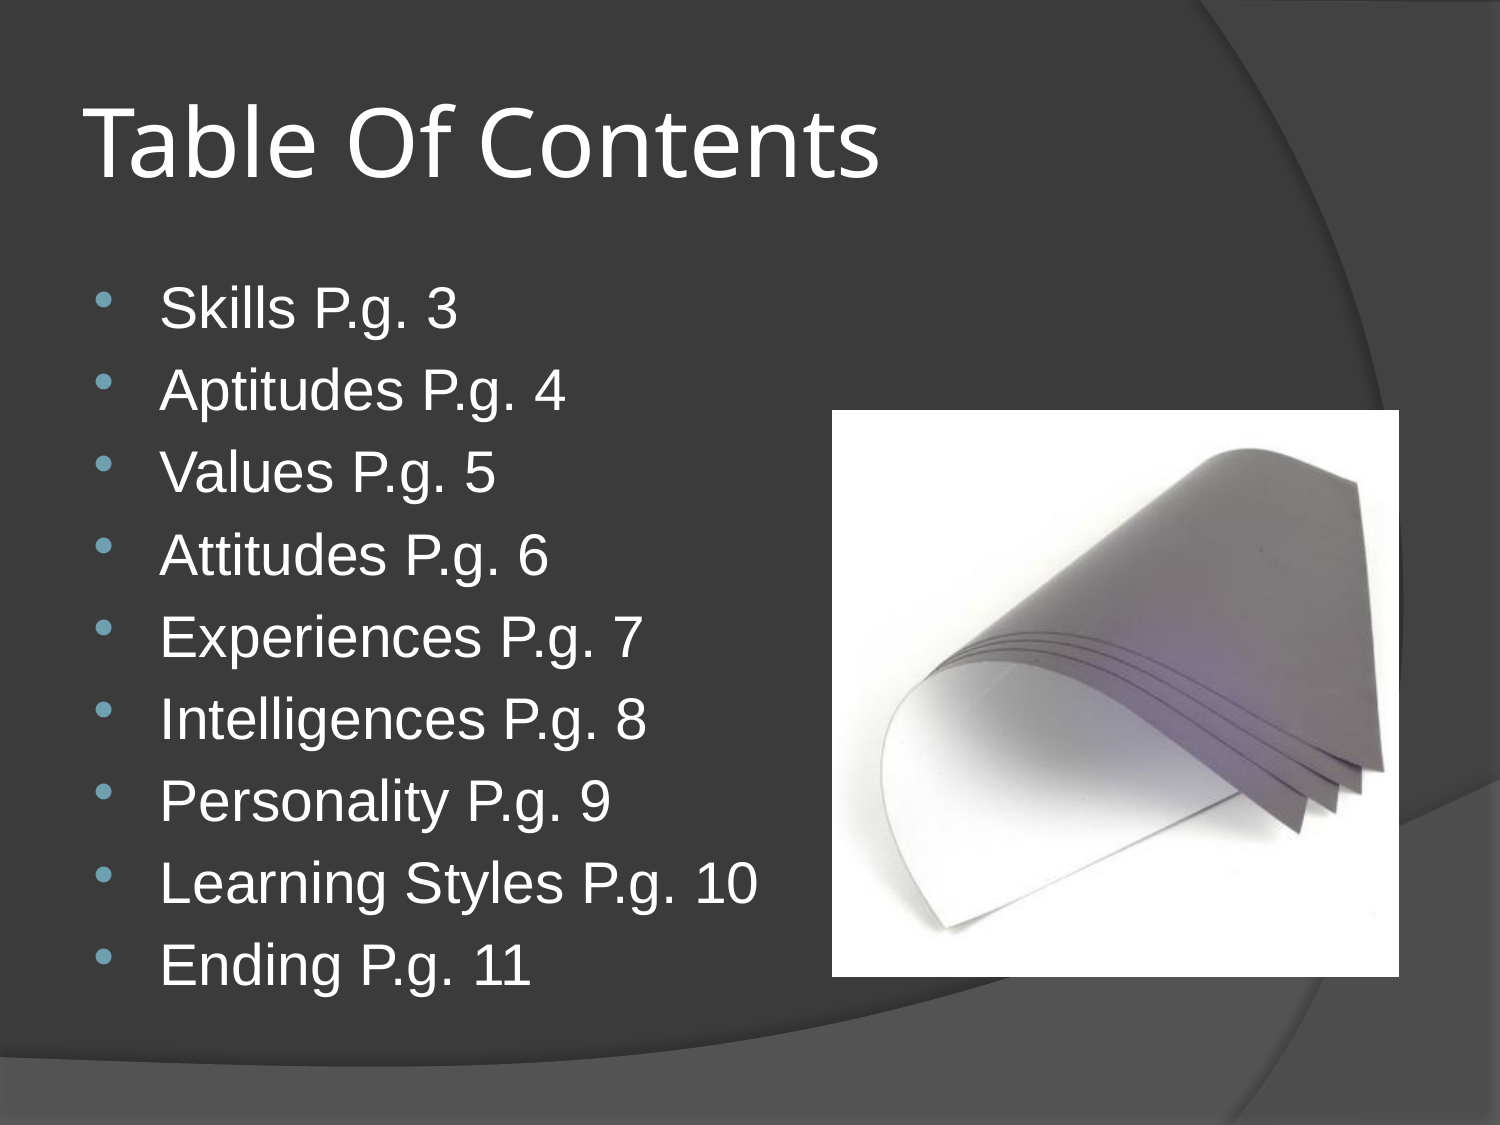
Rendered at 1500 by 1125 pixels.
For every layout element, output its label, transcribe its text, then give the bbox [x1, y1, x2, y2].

picture [831, 409, 1399, 977]
title Table Of Contents [75, 45, 1300, 233]
list Skills P.g. 3 Aptitudes P.g. 4 Values P.g. 5 Attitudes P.g. 6 Experiences P.g. 7 Intelligences P.g. 8 Personality P.g. 9 Learning Styles P.g. 10 Ending P.g. 11 [75, 262, 1300, 1005]
